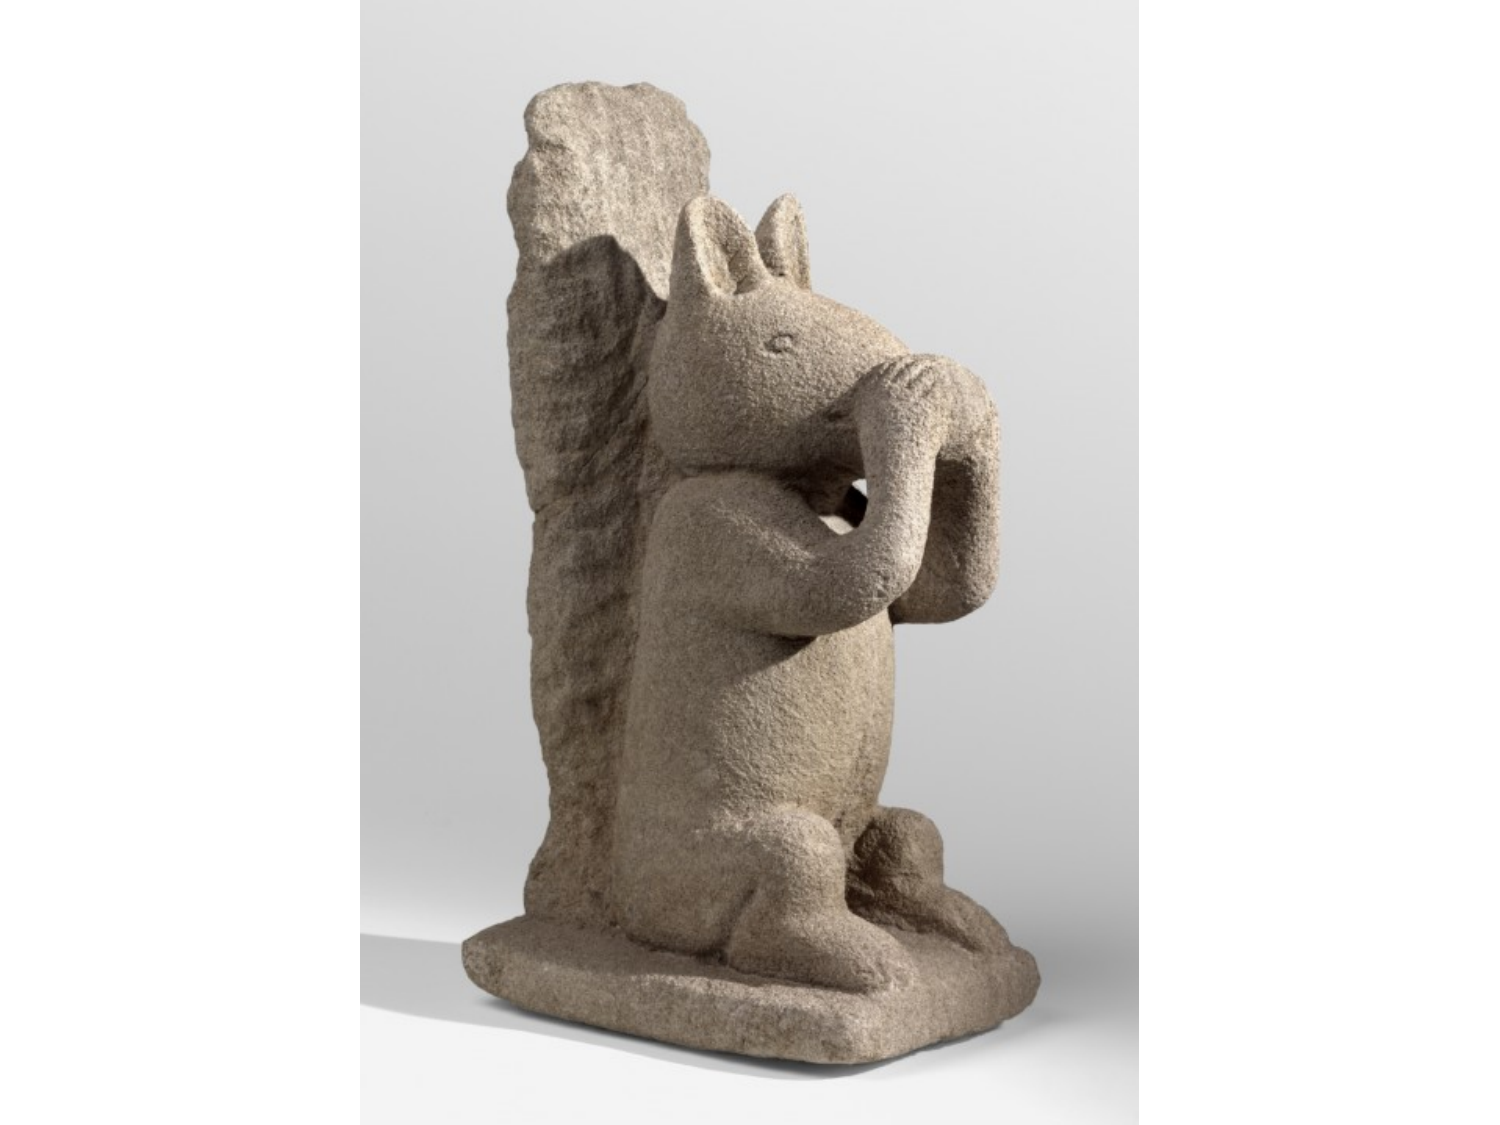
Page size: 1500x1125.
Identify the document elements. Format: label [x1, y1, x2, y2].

picture [360, 0, 1140, 1125]
